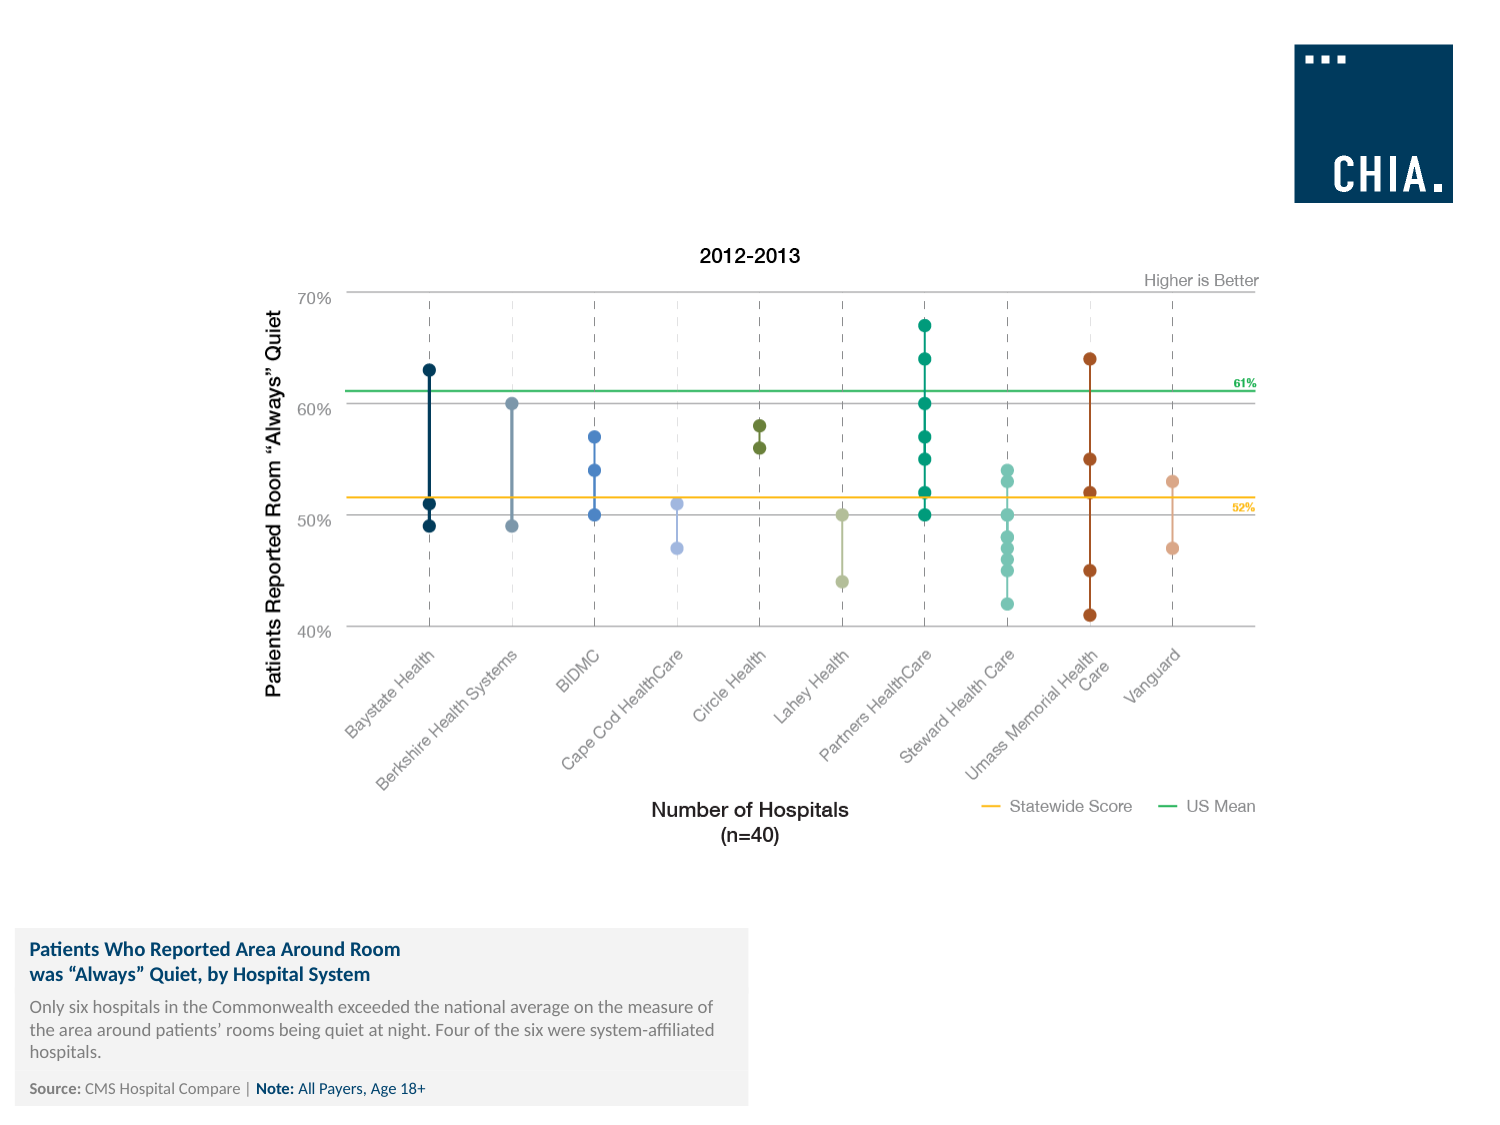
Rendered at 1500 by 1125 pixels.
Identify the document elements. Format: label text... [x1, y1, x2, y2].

picture [224, 245, 1276, 876]
list Only six hospitals in the Commonwealth exceeded the national average on the measure of the area around patients’ rooms being quiet at night. Four of the six were system-affiliated hospitals. [14, 987, 749, 1070]
list Patients Who Reported Area Around Room was “Always” Quiet, by Hospital System [14, 928, 749, 987]
list Source: CMS Hospital Compare | Note: All Payers, Age 18+ [14, 1070, 749, 1106]
picture [1260, 17, 1486, 243]
